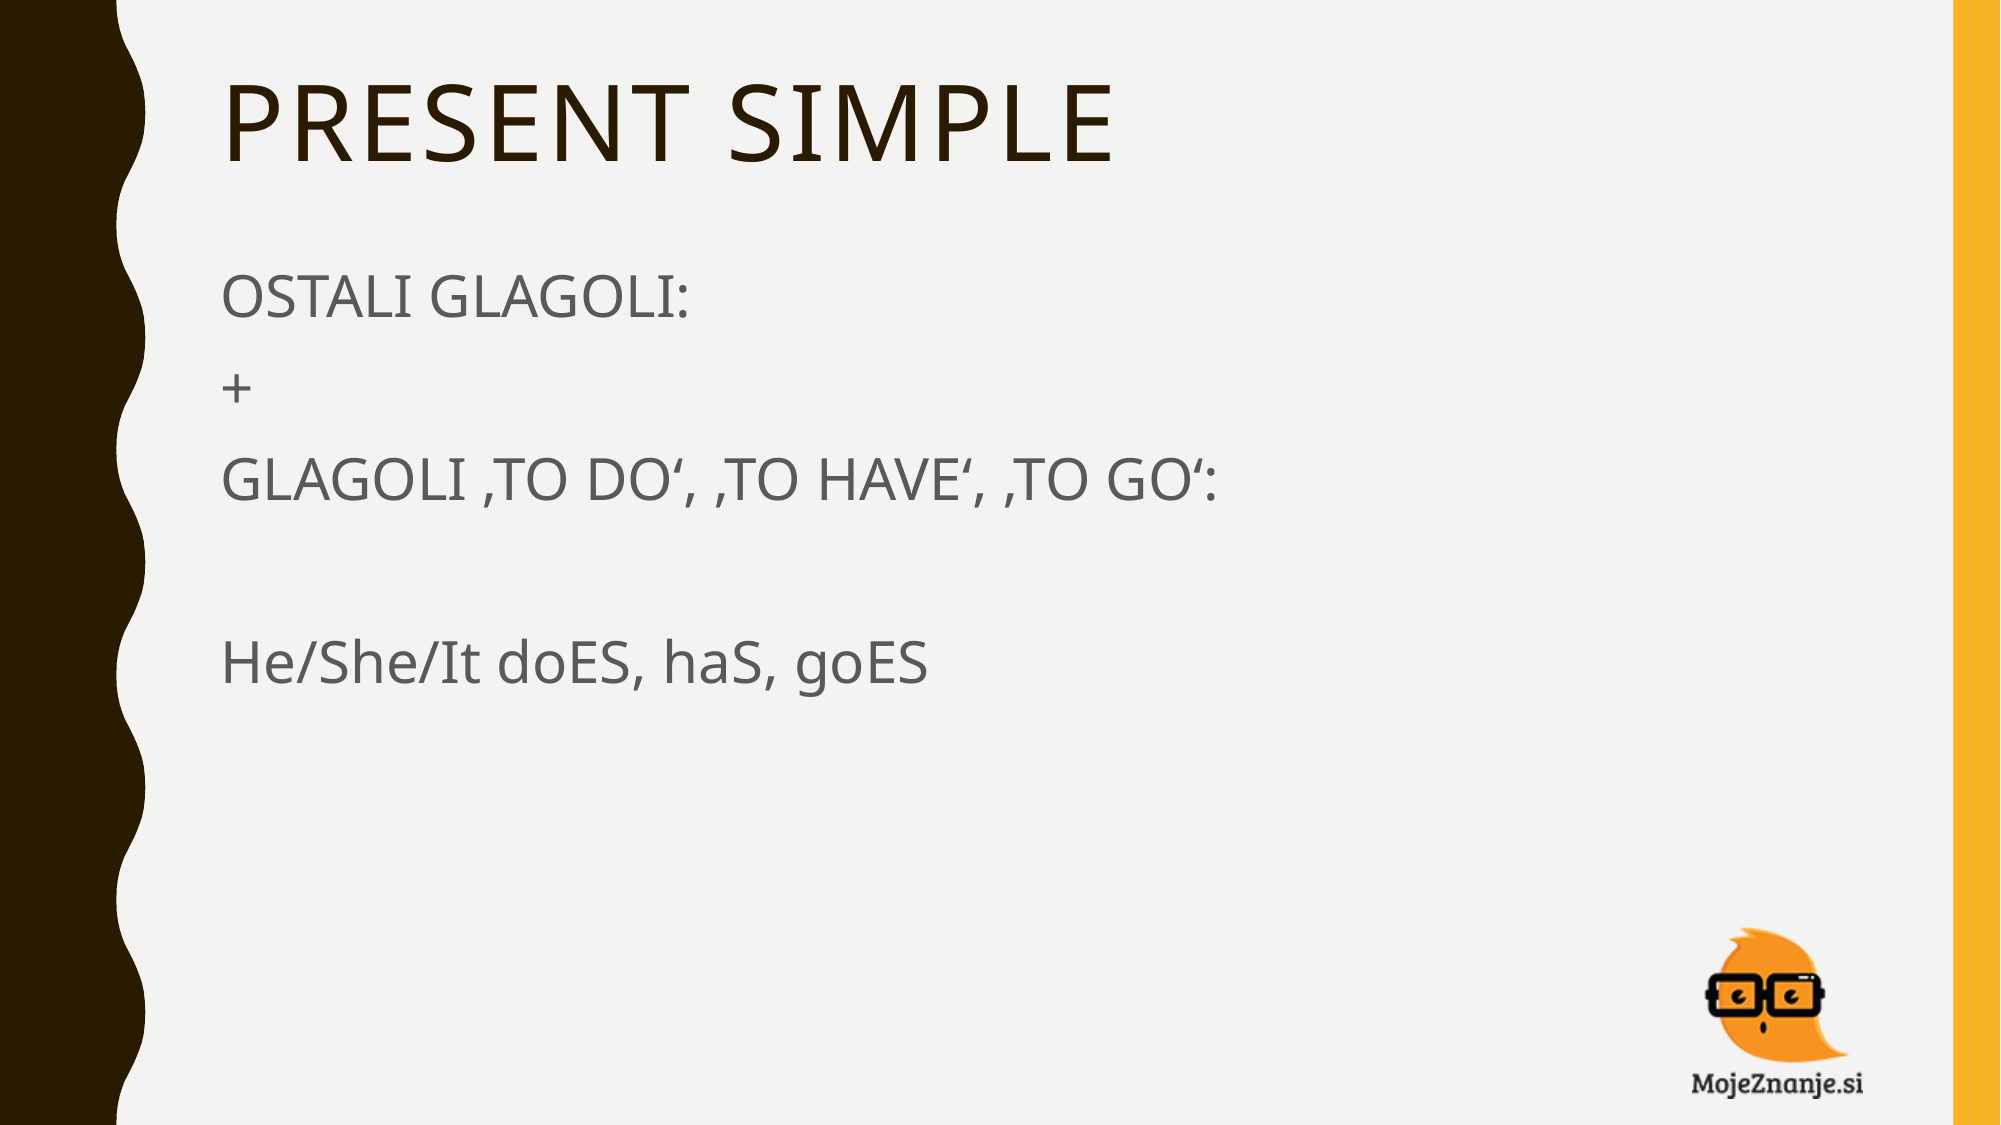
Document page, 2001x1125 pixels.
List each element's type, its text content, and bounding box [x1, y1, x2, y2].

list OSTALI GLAGOLI: + GLAGOLI ‚TO DO‘, ‚TO HAVE‘, ‚TO GO‘: He/She/It doES, haS, goES [205, 245, 1875, 983]
picture [1692, 983, 1863, 1099]
title PRESENT SIMPLE [205, 62, 1875, 245]
